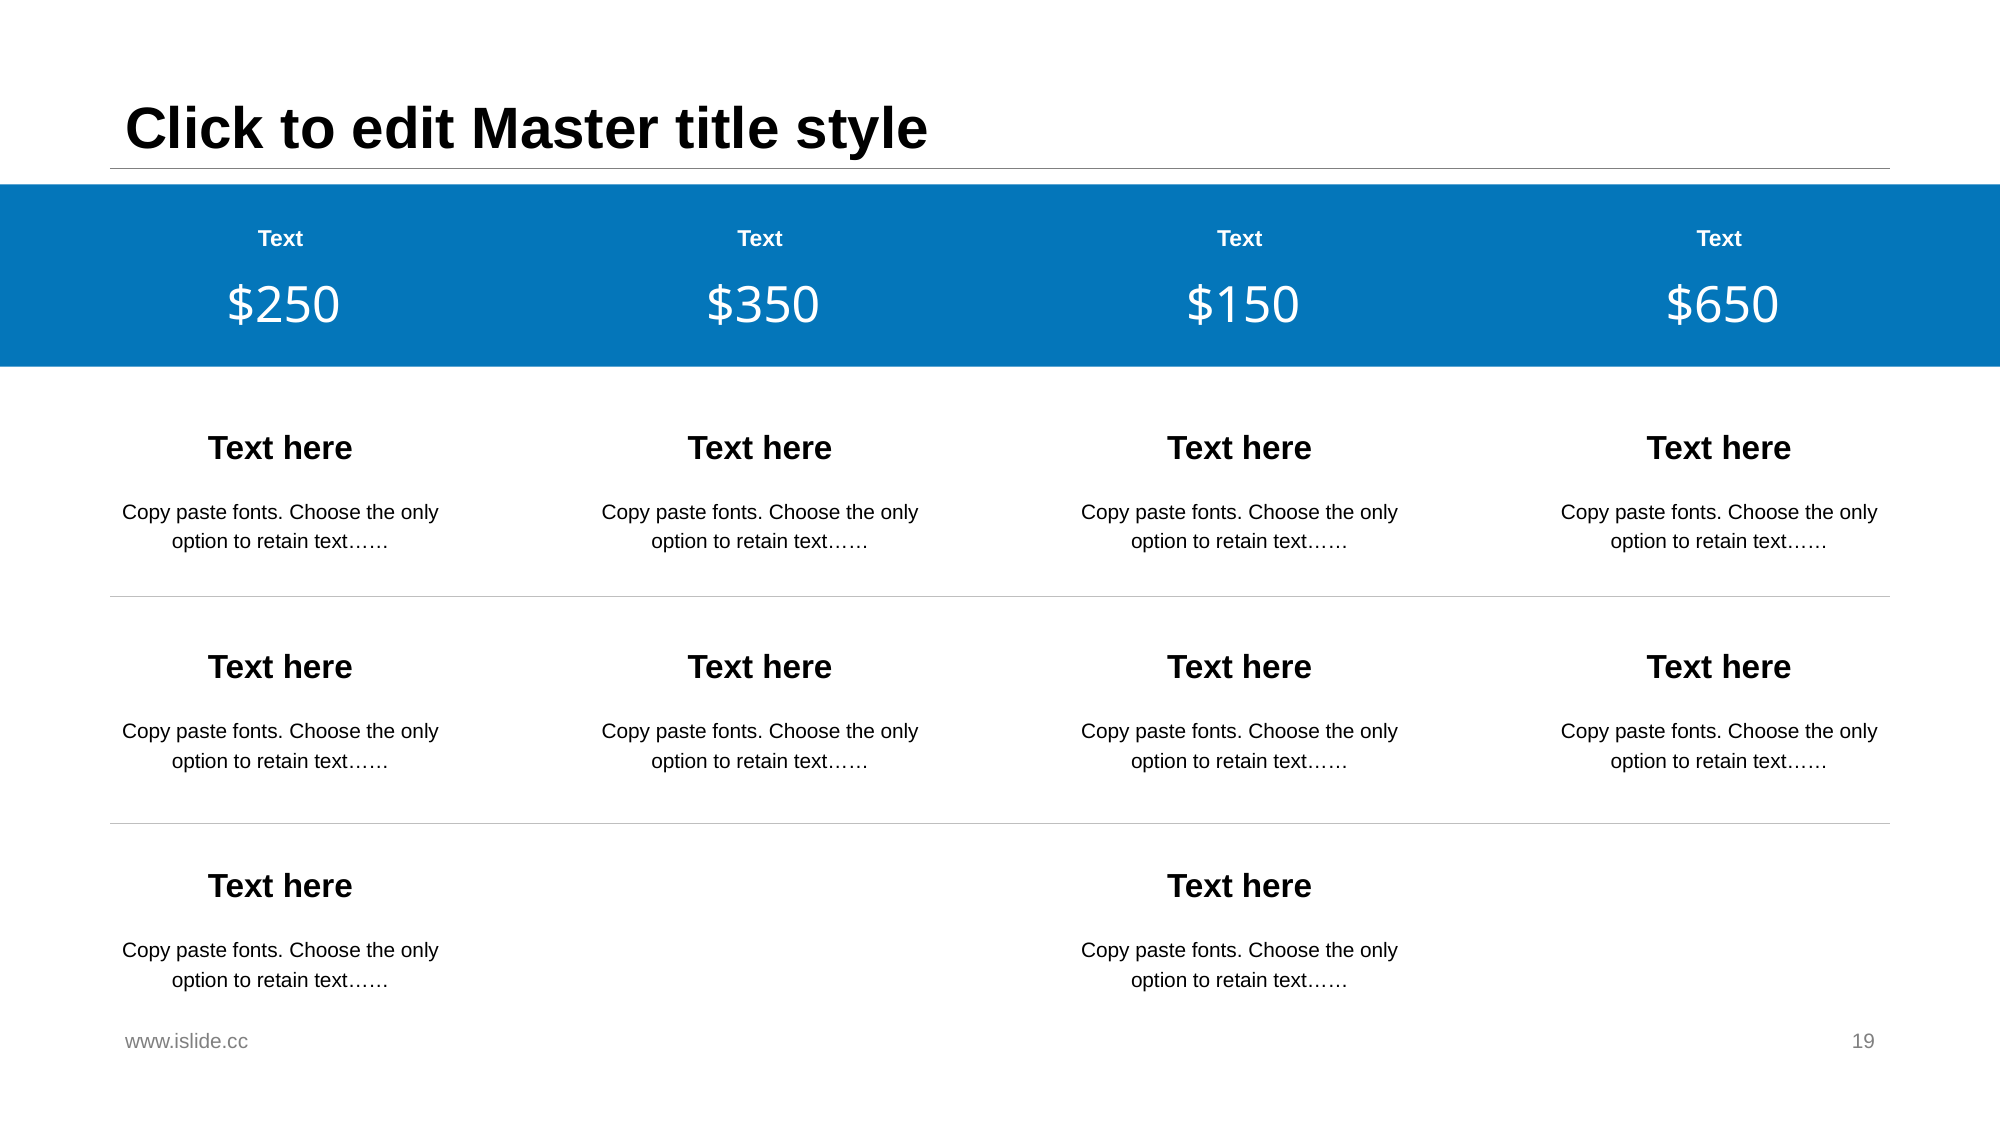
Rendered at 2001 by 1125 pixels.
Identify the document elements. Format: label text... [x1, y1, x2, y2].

slide_number 19 [1412, 1023, 1890, 1058]
title Click to edit Master title style [109, 0, 1890, 169]
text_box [0, 184, 2000, 1008]
footer www.islide.cc [109, 1023, 790, 1058]
